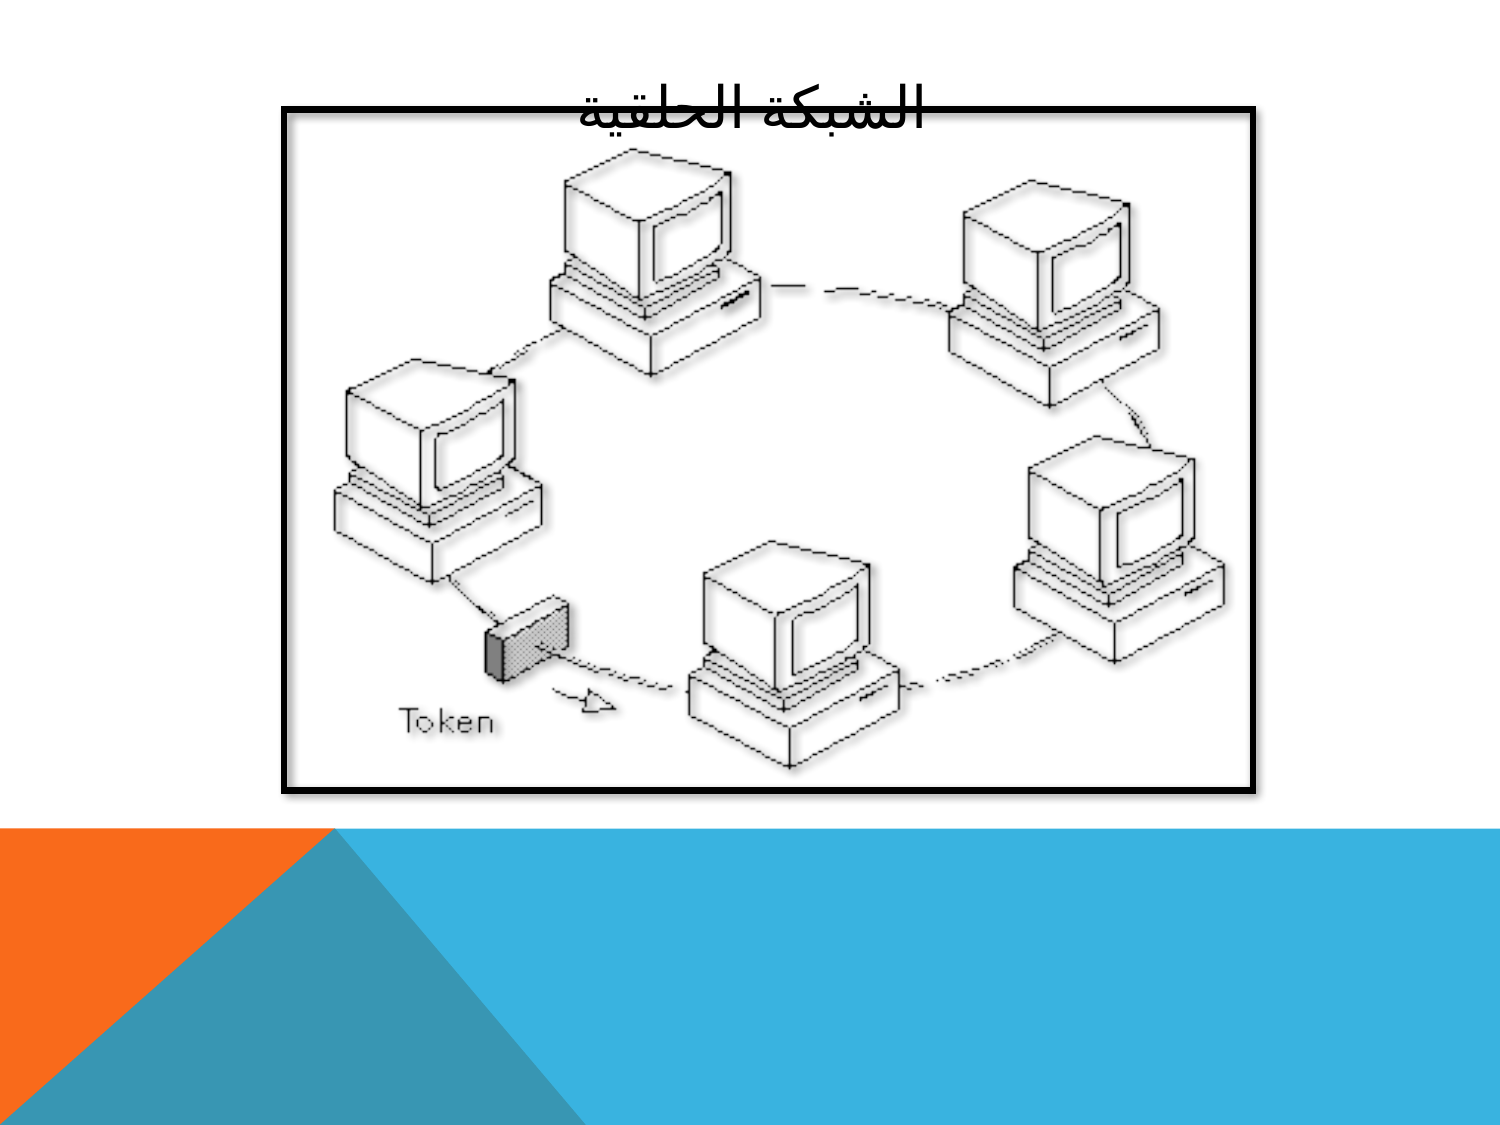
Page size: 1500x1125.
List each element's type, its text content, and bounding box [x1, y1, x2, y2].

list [287, 112, 1251, 788]
title الشبكة الحلقية [135, 60, 1369, 150]
